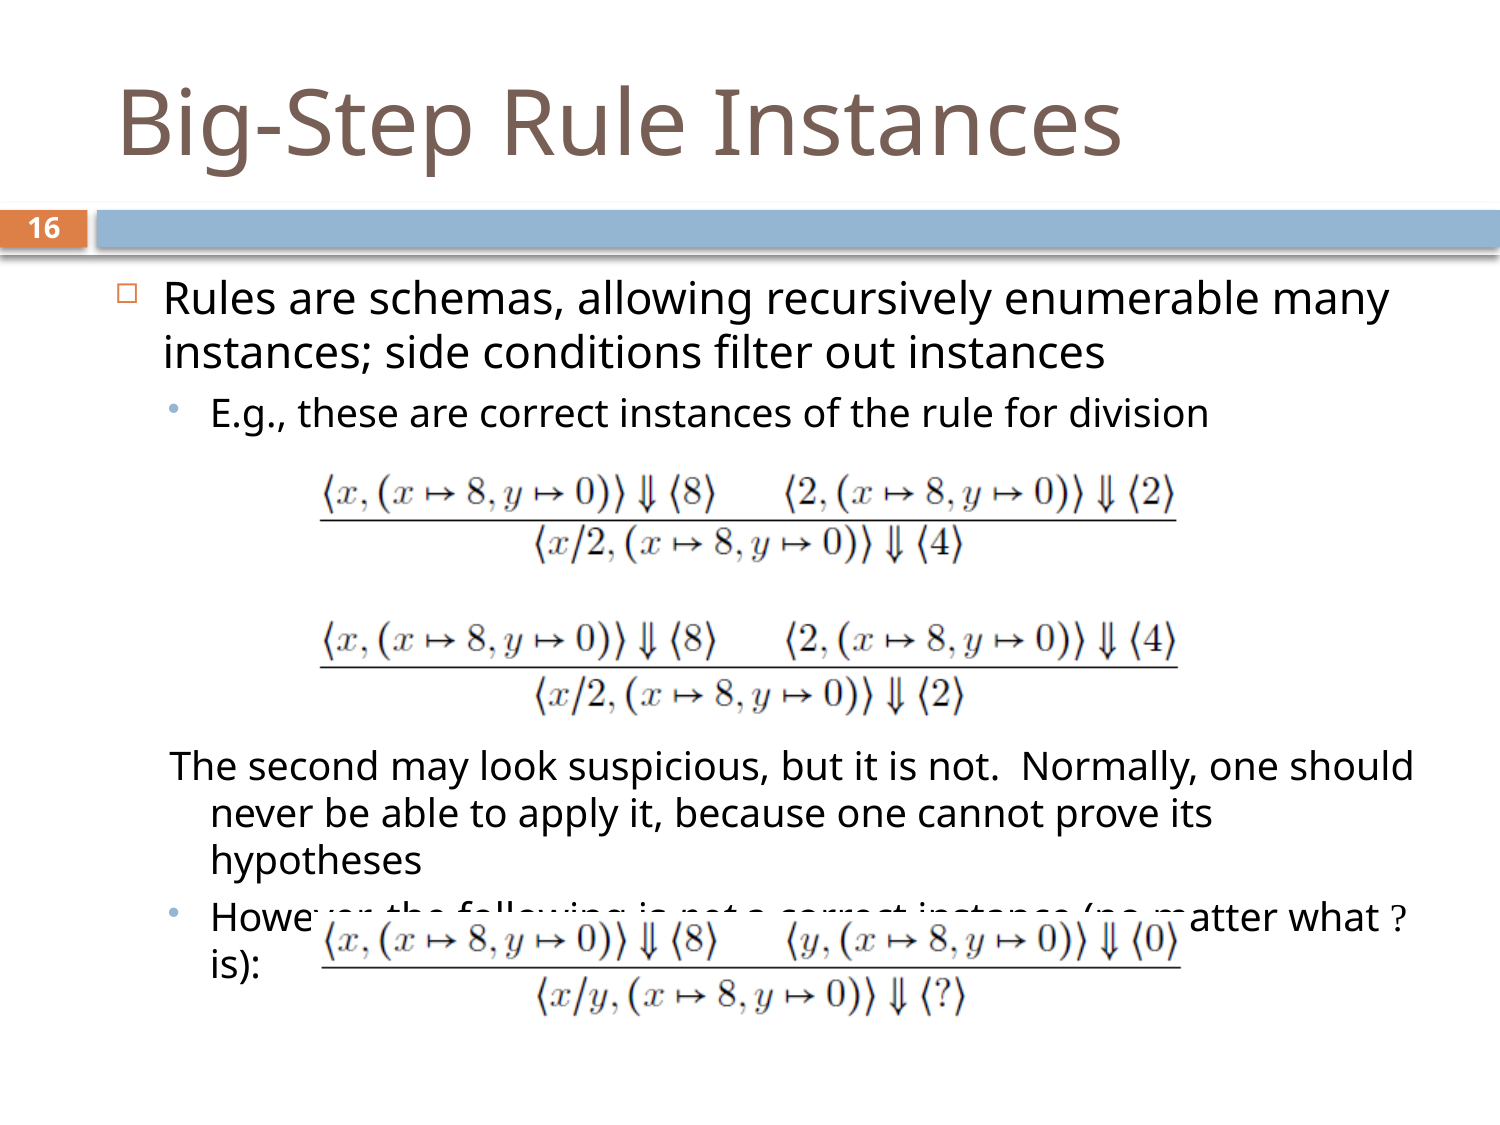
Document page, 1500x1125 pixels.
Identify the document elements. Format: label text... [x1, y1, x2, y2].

picture [314, 604, 1186, 726]
picture [313, 457, 1187, 576]
slide_number 16 [0, 208, 88, 249]
list Rules are schemas, allowing recursively enumerable many instances; side conditions filter out instances E.g., these are correct instances of the rule for division The second may look suspicious, but it is not. Normally, one should never be able to apply it, because one cannot prove its hypotheses However, the following is not a correct instance (no matter what ? is): [100, 262, 1438, 1000]
title Big-Step Rule Instances [100, 37, 1438, 200]
picture [311, 912, 1189, 1024]
